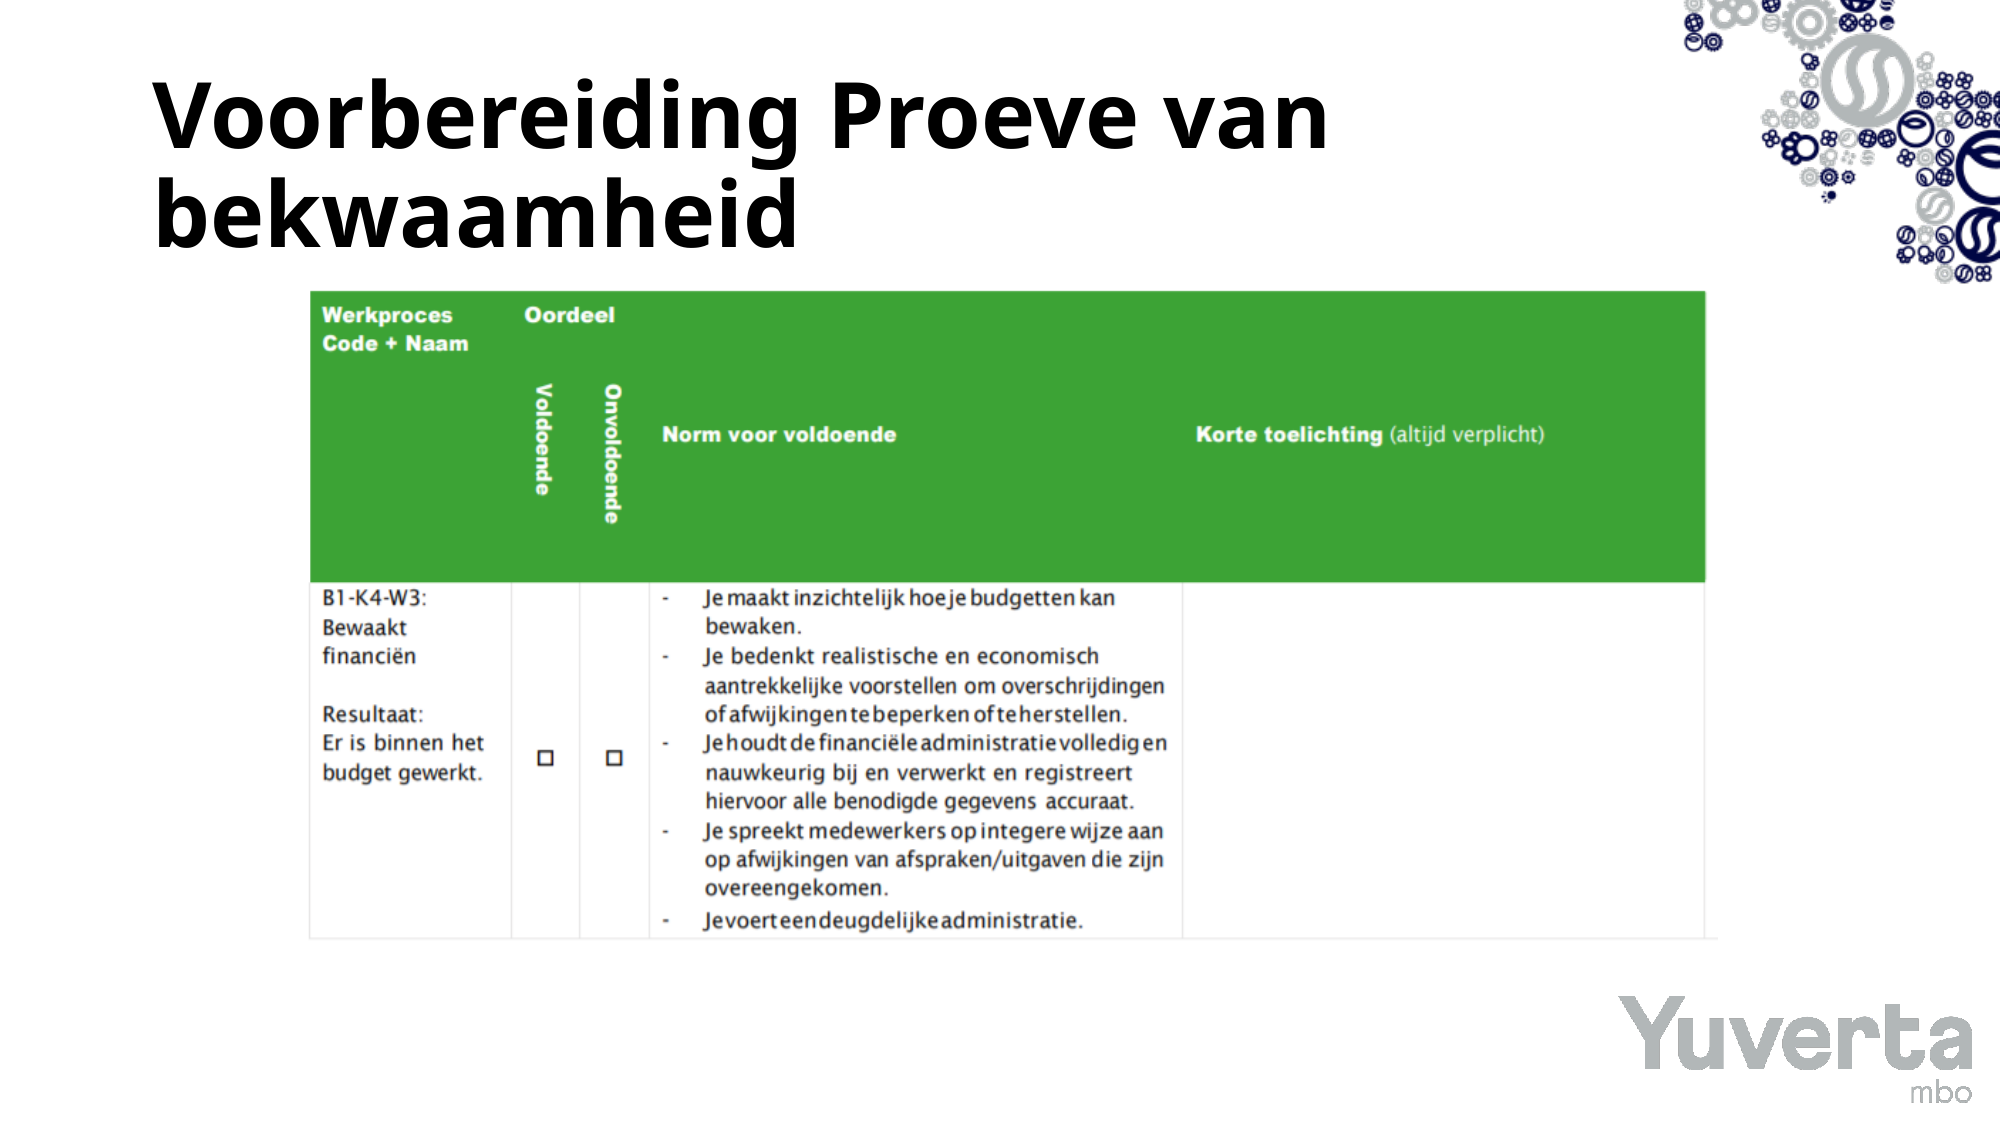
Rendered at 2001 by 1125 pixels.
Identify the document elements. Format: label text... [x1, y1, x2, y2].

picture [0, 0, 2000, 1125]
title Voorbereiding Proeve van bekwaamheid [137, 59, 1863, 278]
